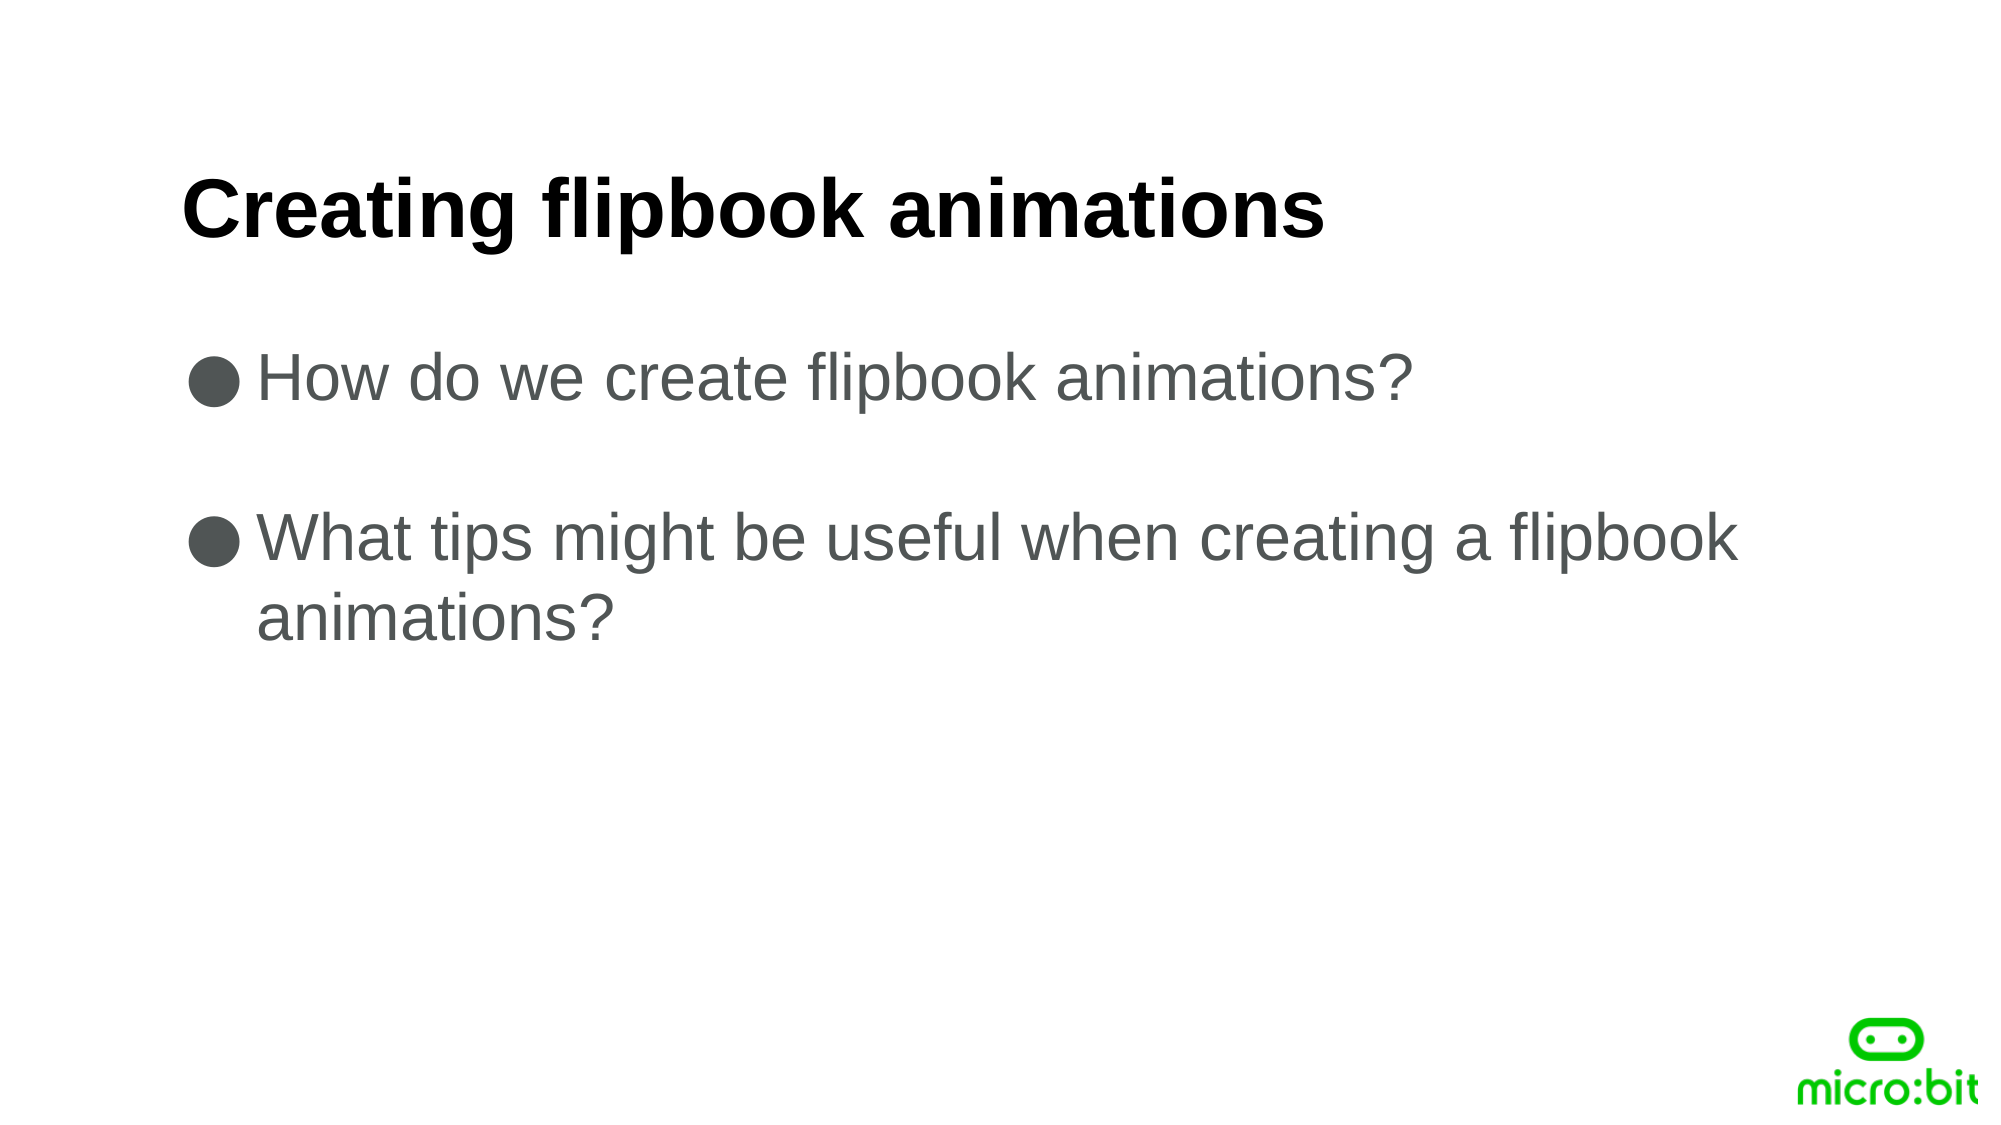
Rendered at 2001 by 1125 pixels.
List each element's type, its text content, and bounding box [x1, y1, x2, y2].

text_box Creating flipbook animations How do we create flipbook animations? What tips might be useful when creating a flipbook animations? [166, 60, 1918, 884]
picture [1797, 1017, 1978, 1106]
